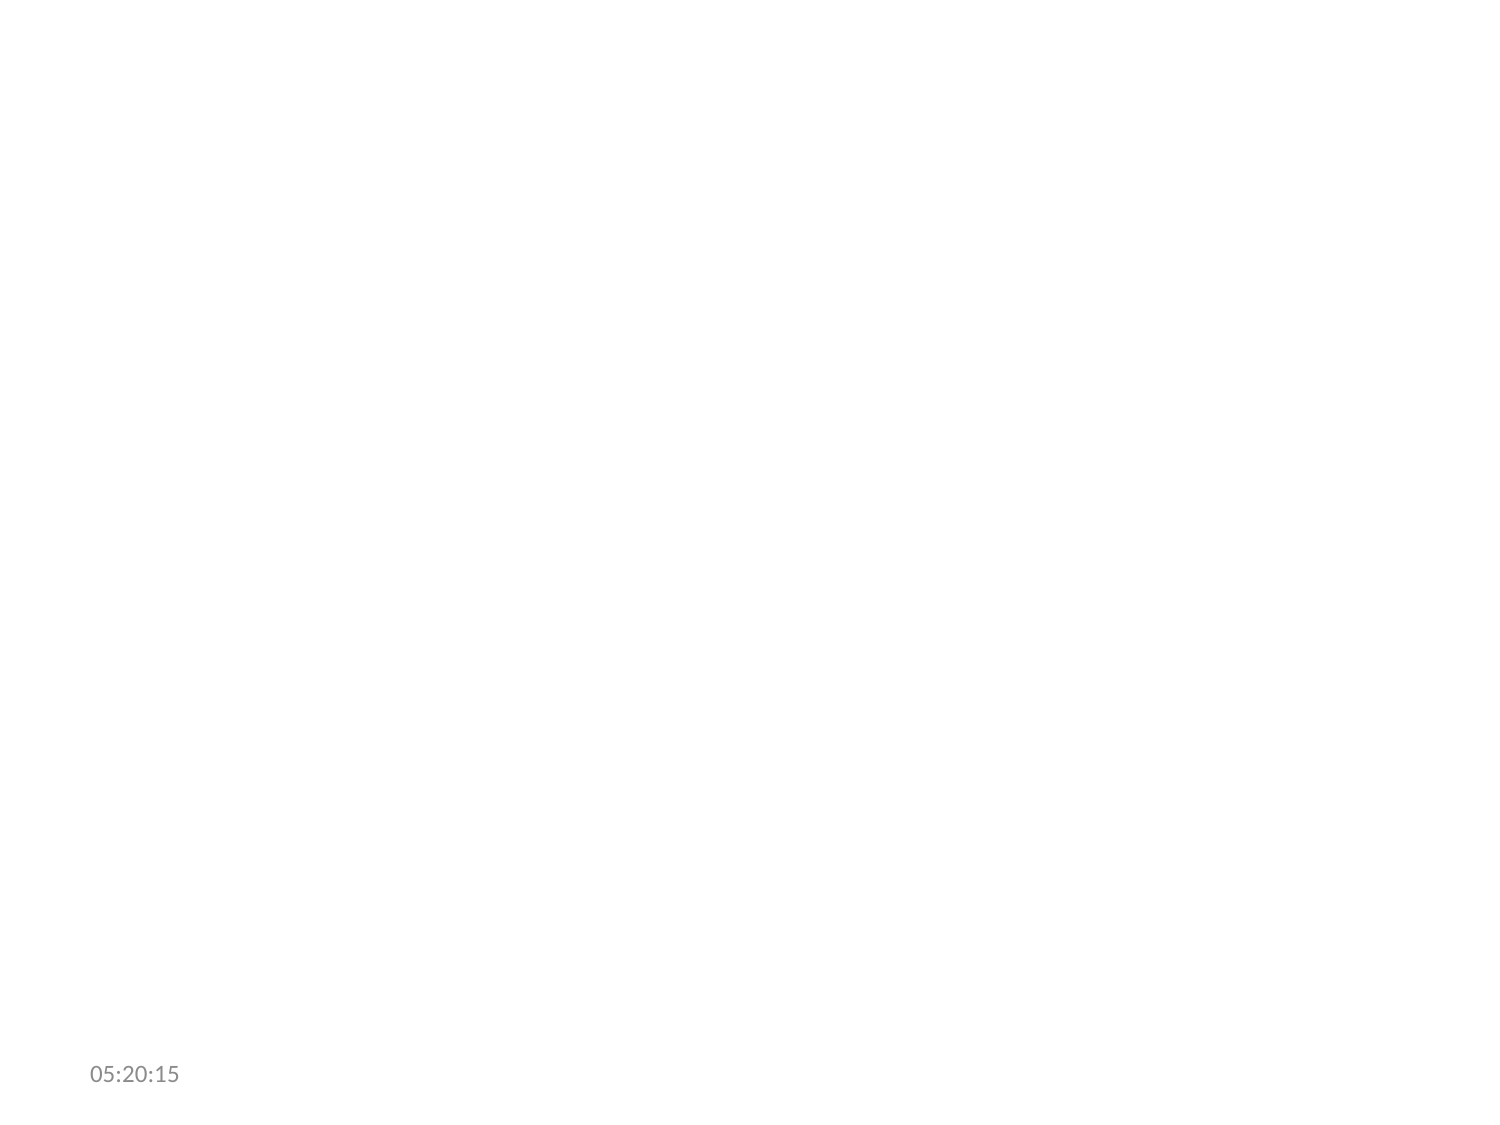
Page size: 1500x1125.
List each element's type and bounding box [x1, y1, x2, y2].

slide_number [75, 1042, 425, 1103]
